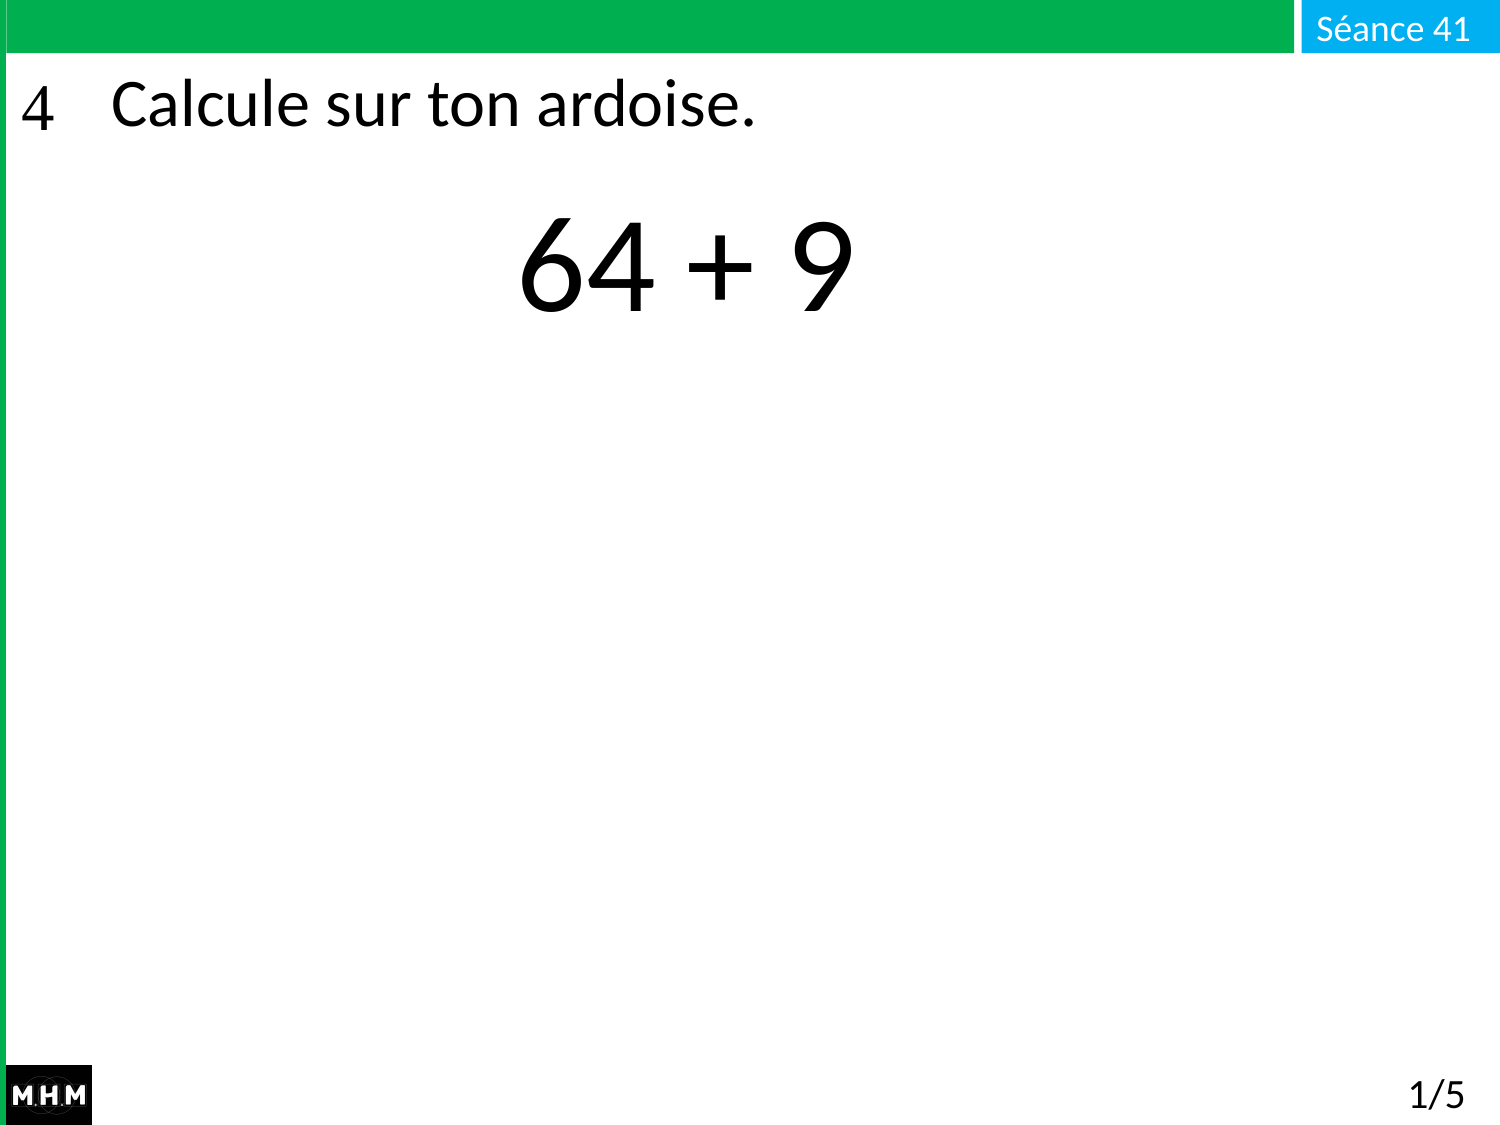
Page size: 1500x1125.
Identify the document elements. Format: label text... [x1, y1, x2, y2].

list 1/5 [1373, 1064, 1500, 1125]
picture [6, 1065, 92, 1125]
text_box 64 + 9 [480, 166, 924, 346]
title Calcule sur ton ardoise. [96, 60, 1391, 150]
